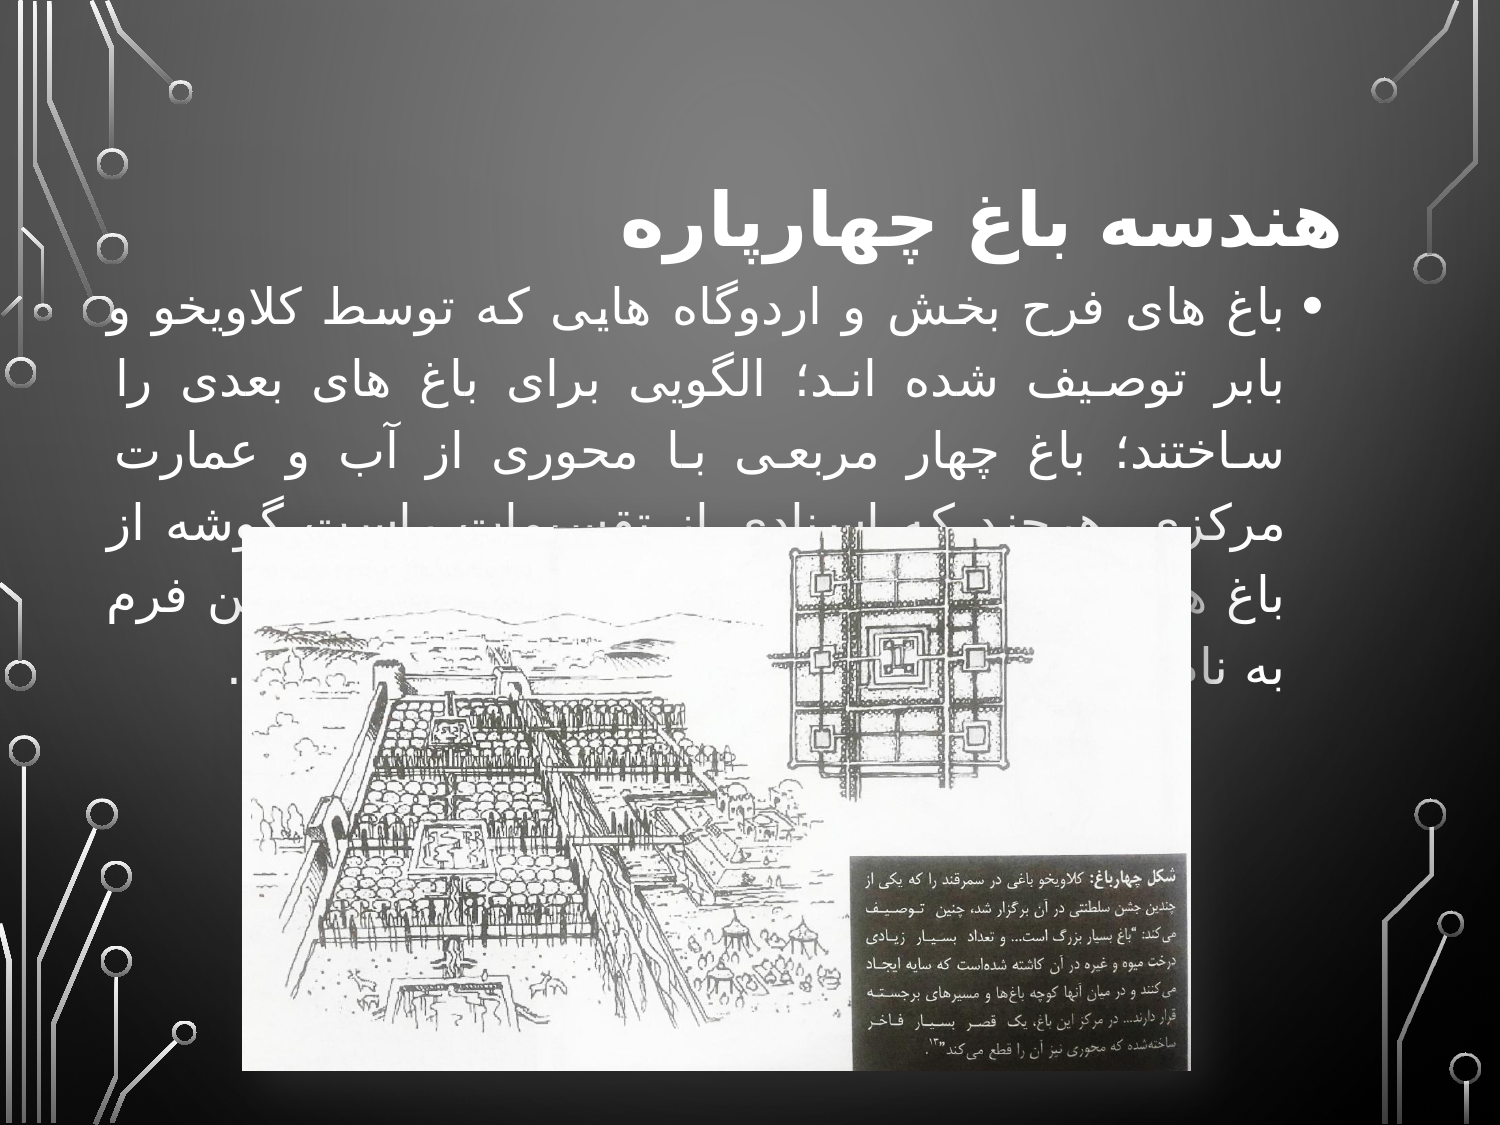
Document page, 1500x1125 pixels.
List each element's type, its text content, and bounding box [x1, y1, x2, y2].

picture [242, 526, 1191, 1071]
list باغ های فرح بخش و اردوگاه هایی که توسط کلاویخو و بابر توصیف شده اند؛ الگویی برای باغ های بعدی را ساختند؛ باغ چهار مربعی با محوری از آب و عمارت مرکزی. هرچند که اسنادی از تقسیمات راست گوشه از باغ های ایرانی وجود دارد، اما اولین مرجع برای این فرم به نام چهارباغ متعلق به دوران سلطنت تیمور است. [88, 255, 1339, 1043]
title هندسه باغ چهارپاره [140, 101, 1360, 344]
